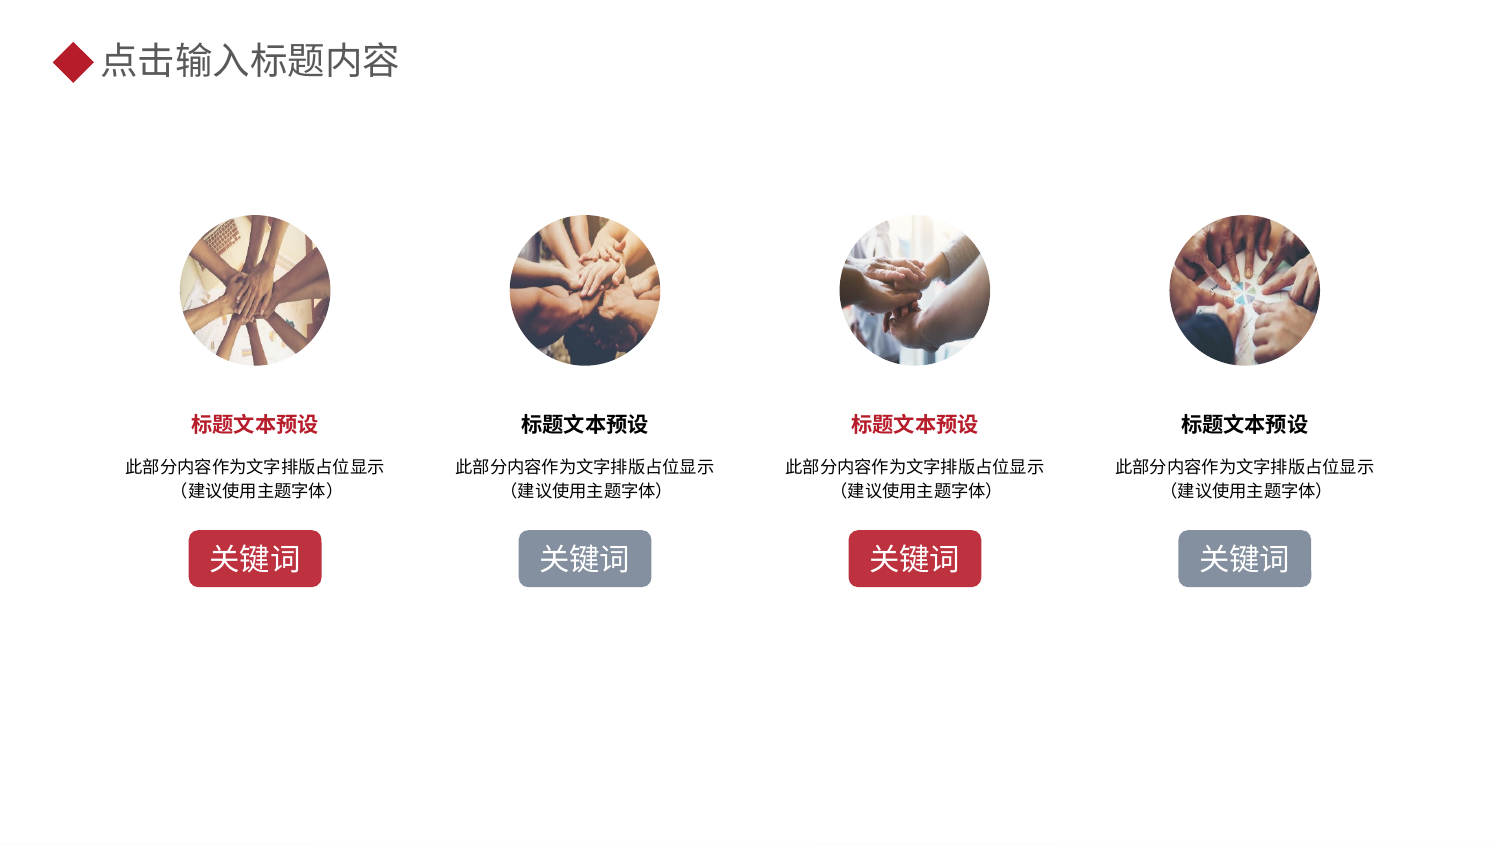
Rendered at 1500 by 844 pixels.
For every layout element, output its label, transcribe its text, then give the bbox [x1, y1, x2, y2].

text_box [1099, 214, 1391, 588]
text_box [439, 214, 731, 588]
text_box 点击输入标题内容 [100, 28, 450, 91]
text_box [769, 214, 1061, 588]
text_box [50, 39, 96, 85]
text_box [109, 214, 401, 588]
